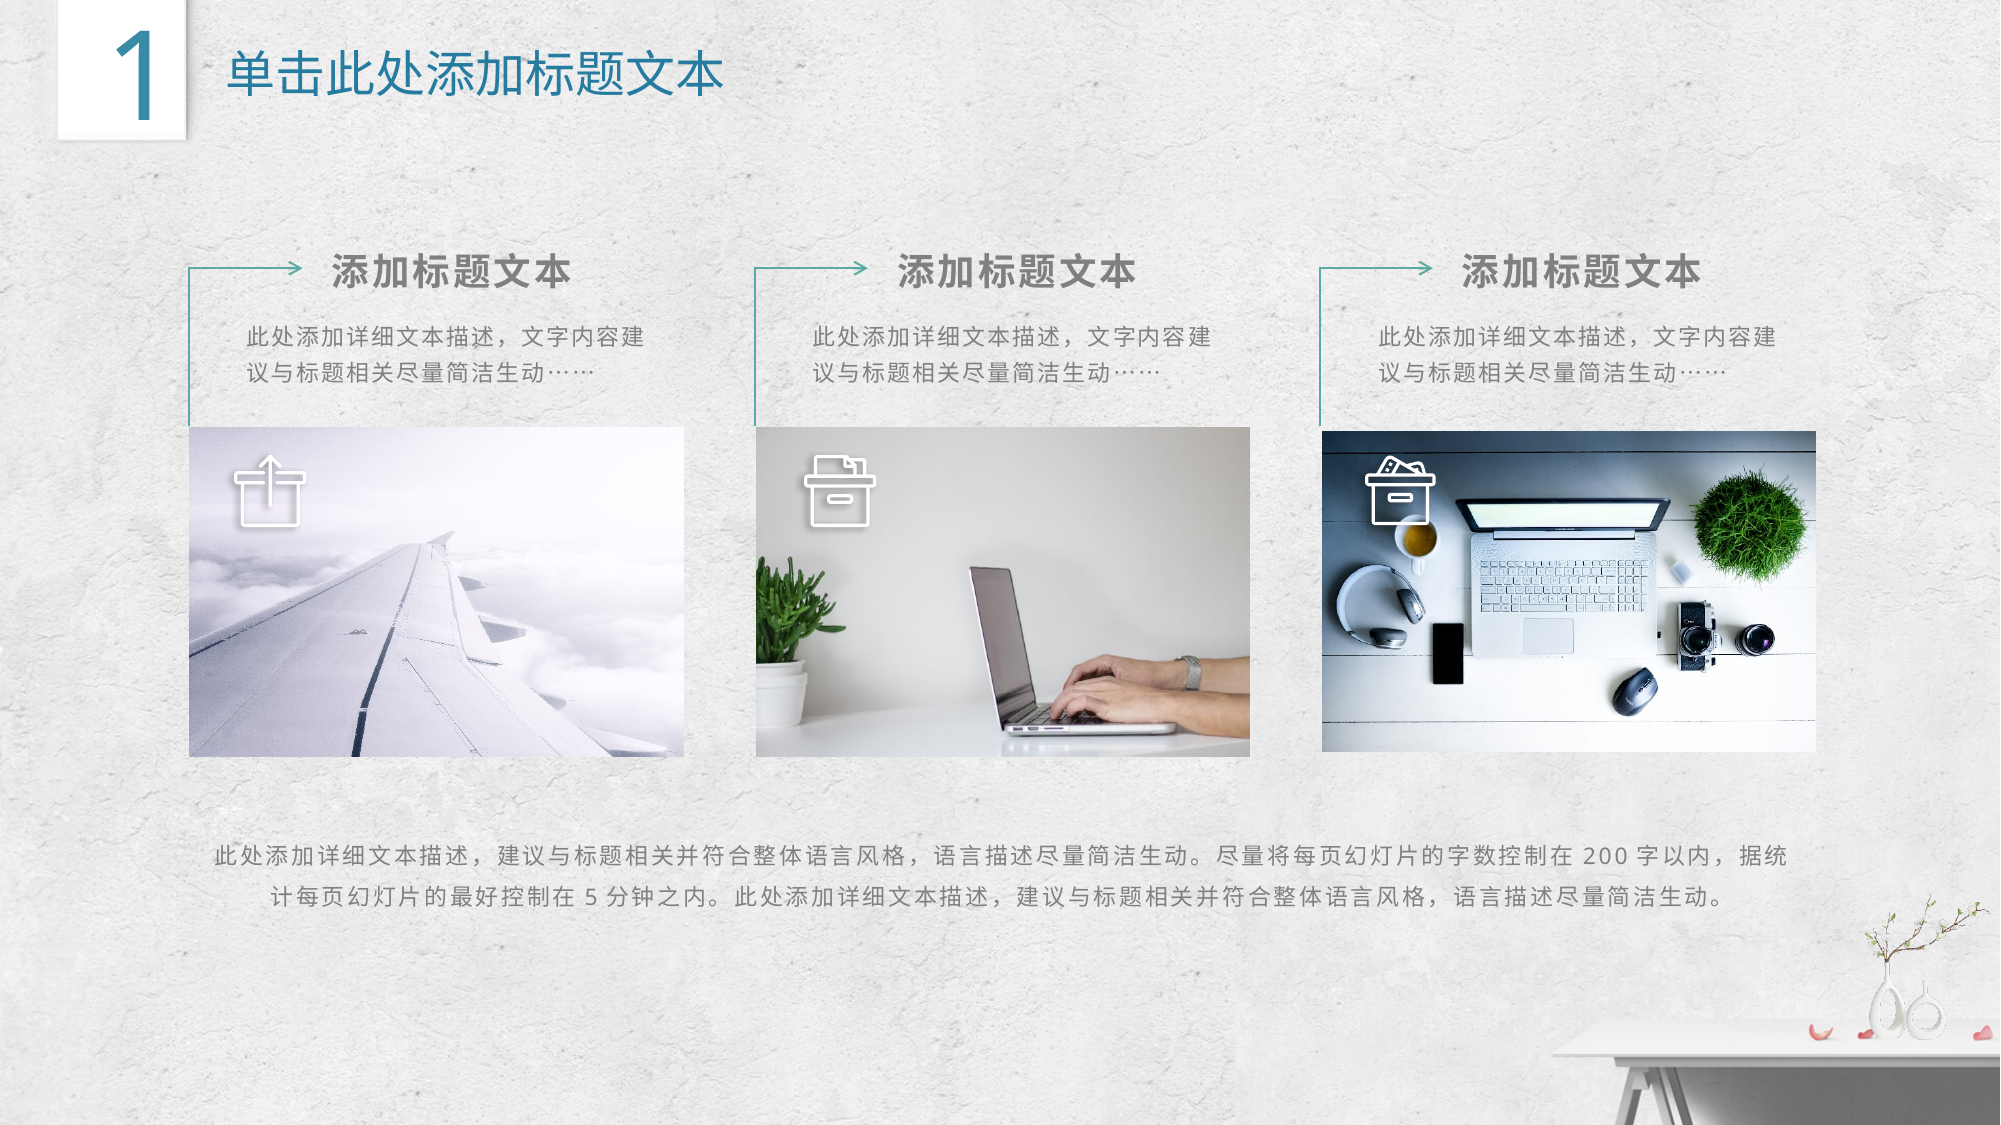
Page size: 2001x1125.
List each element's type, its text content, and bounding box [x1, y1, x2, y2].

text_box 此处添加详细文本描述，建议与标题相关并符合整体语言风格，语言描述尽量简洁生动。尽量将每页幻灯片的字数控制在200字以内，据统计每页幻灯片的最好控制在5分钟之内。此处添加详细文本描述，建议与标题相关并符合整体语言风格，语言描述尽量简洁生动。 [189, 820, 1816, 918]
text_box [1319, 261, 1433, 427]
text_box 此处添加详细文本描述，文字内容建议与标题相关尽量简洁生动…… [1363, 307, 1816, 394]
text_box 添加标题文本 [882, 240, 1264, 300]
text_box 1 [90, 0, 193, 153]
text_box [189, 240, 699, 527]
text_box [754, 261, 868, 427]
picture [0, 0, 2000, 1125]
text_box 添加标题文本 [1447, 240, 1829, 300]
text_box 单击此处添加标题文本 [210, 35, 924, 110]
text_box 此处添加详细文本描述，文字内容建议与标题相关尽量简洁生动…… [797, 307, 1250, 394]
